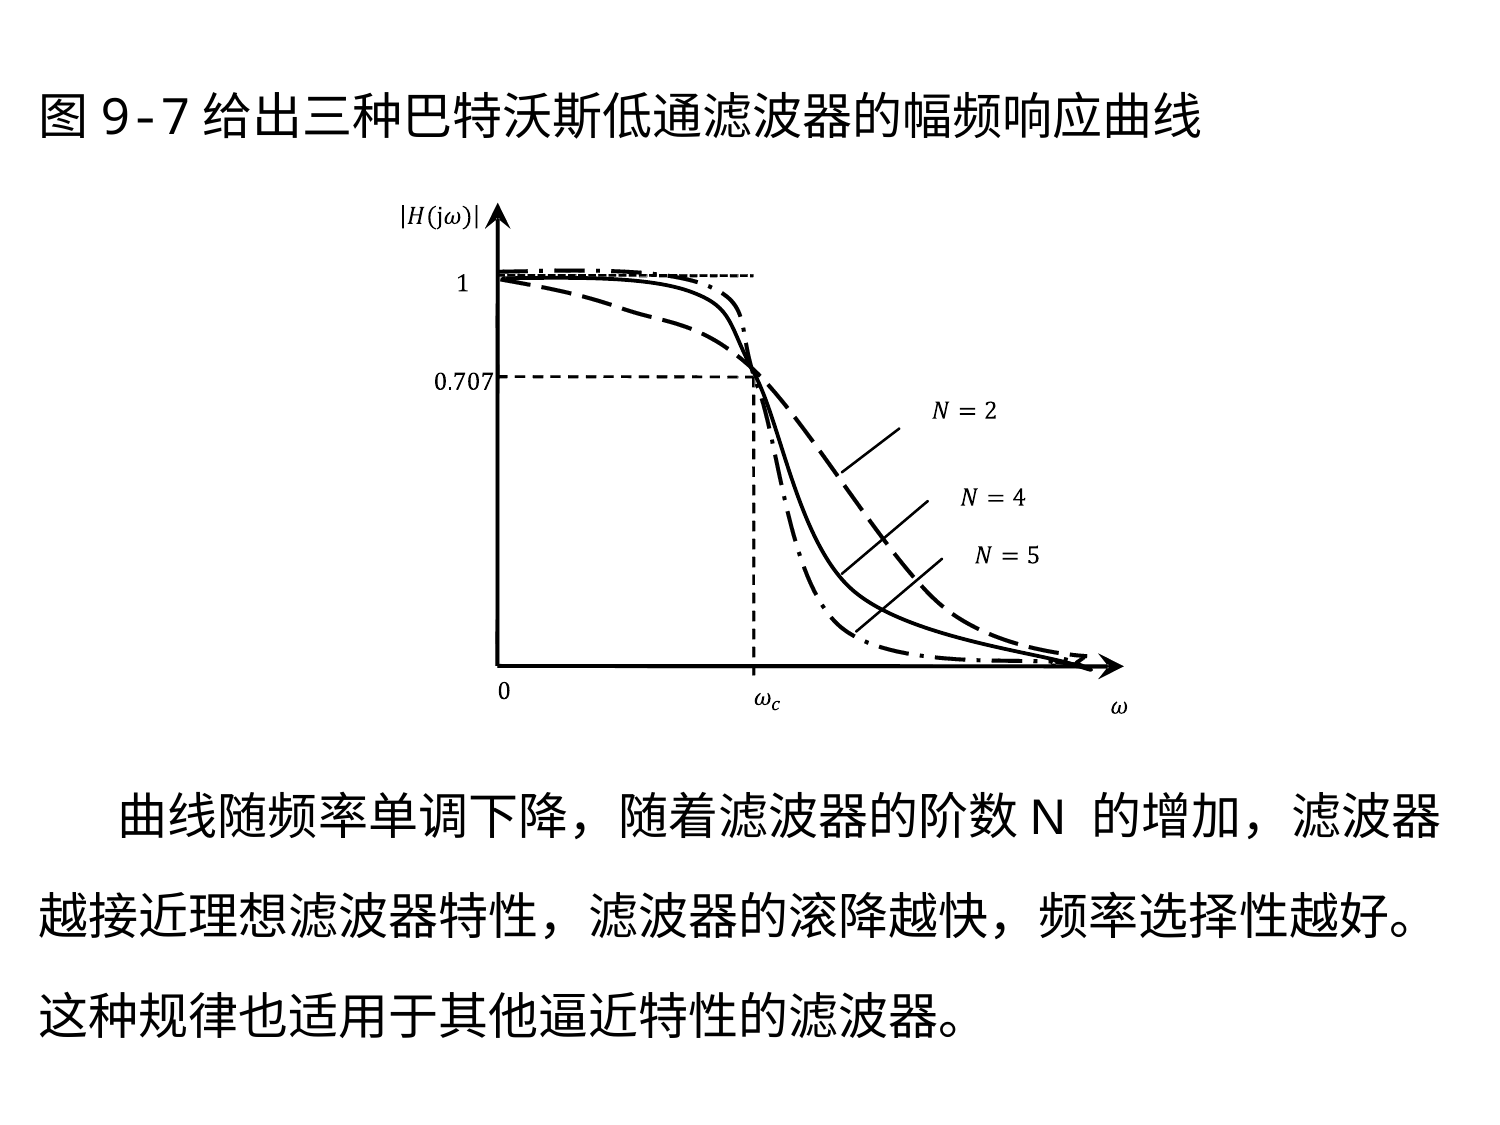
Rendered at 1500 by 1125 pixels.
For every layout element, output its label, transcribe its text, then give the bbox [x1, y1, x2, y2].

list 图9-7给出三种巴特沃斯低通滤波器的幅频响应曲线 曲线随频率单调下降，随着滤波器的阶数N 的增加，滤波器 越接近理想滤波器特性，滤波器的滚降越快，频率选择性越好。 这种规律也适用于其他逼近特性的滤波器。 [23, 46, 1466, 790]
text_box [398, 199, 1129, 715]
